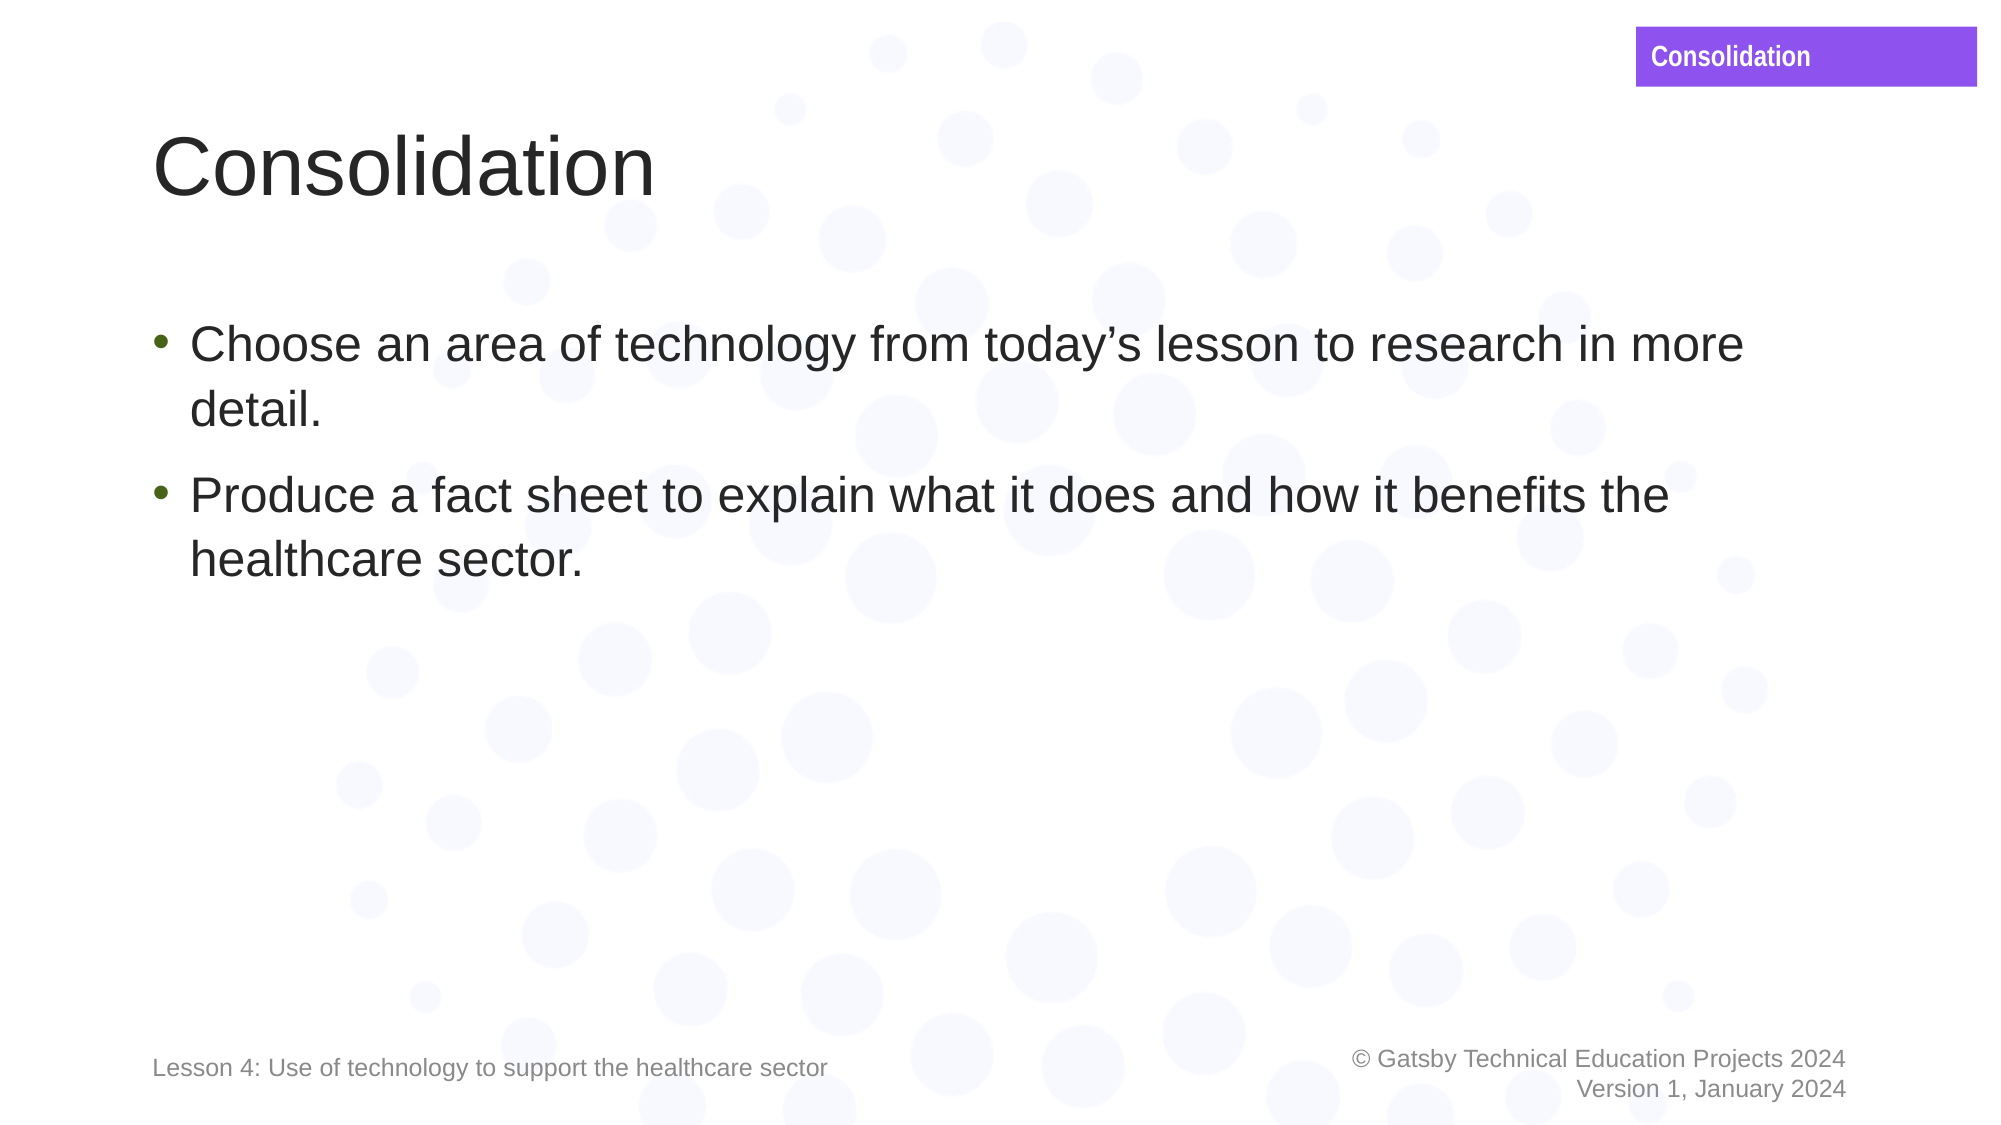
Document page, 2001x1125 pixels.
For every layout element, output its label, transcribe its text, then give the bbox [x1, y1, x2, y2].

text_box Lesson 4: Use of technology to support the healthcare sector [137, 1035, 1000, 1096]
list Choose an area of technology from today’s lesson to research in more detail. Produce a fact sheet to explain what it does and how it benefits the healthcare sector. [137, 299, 1863, 1014]
title Consolidation [137, 59, 1863, 278]
list Consolidation [1636, 26, 1978, 87]
